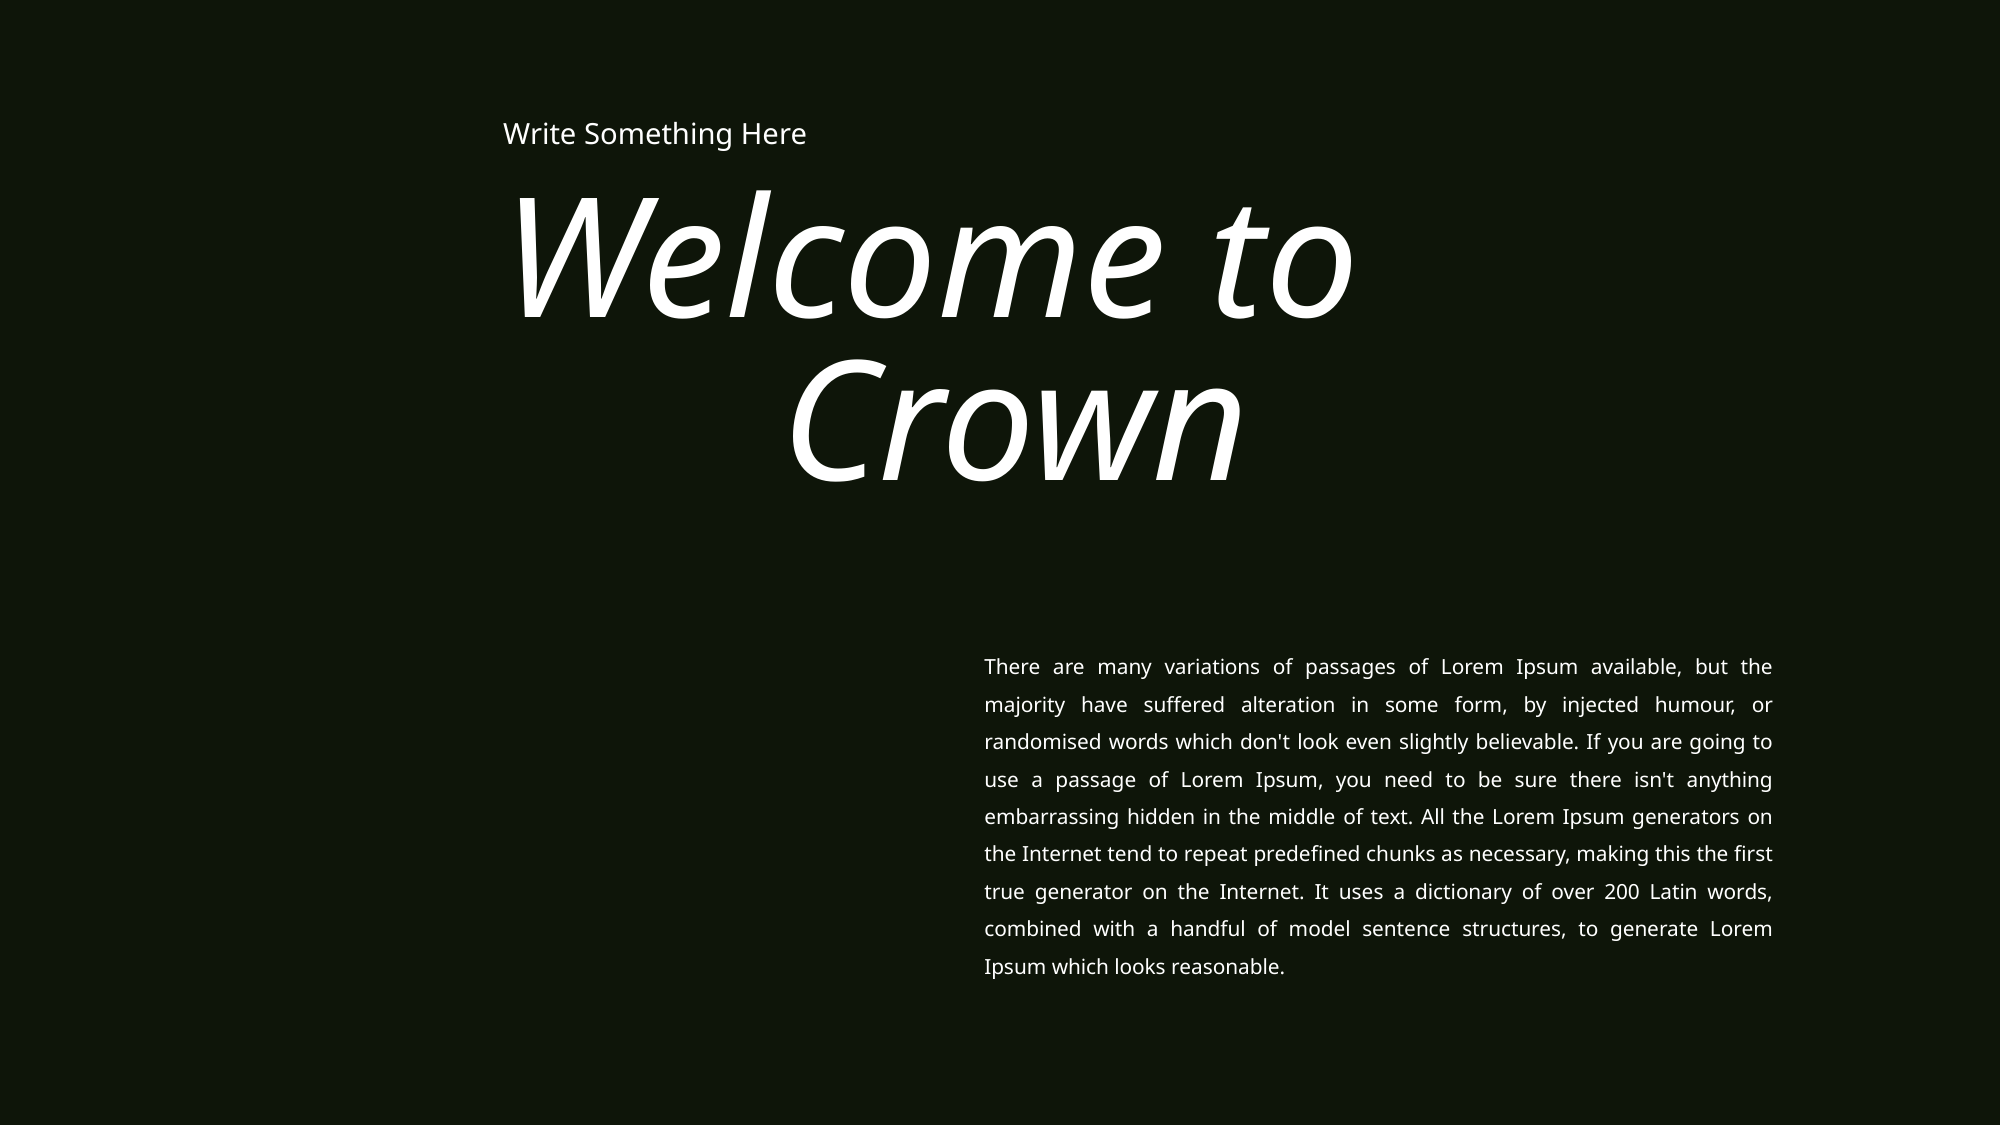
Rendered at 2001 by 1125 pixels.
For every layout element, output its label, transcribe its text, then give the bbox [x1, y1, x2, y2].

text_box There are many variations of passages of Lorem Ipsum available, but the majority have suffered alteration in some form, by injected humour, or randomised words which don't look even slightly believable. If you are going to use a passage of Lorem Ipsum, you need to be sure there isn't anything embarrassing hidden in the middle of text. All the Lorem Ipsum generators on the Internet tend to repeat predefined chunks as necessary, making this the first true generator on the Internet. It uses a dictionary of over 200 Latin words, combined with a handful of model sentence structures, to generate Lorem Ipsum which looks reasonable. [969, 634, 1788, 986]
text_box Crown [900, 331, 1435, 497]
text_box Welcome to [487, 133, 1831, 369]
picture [343, 199, 900, 926]
text_box Write Something Here [488, 108, 970, 158]
